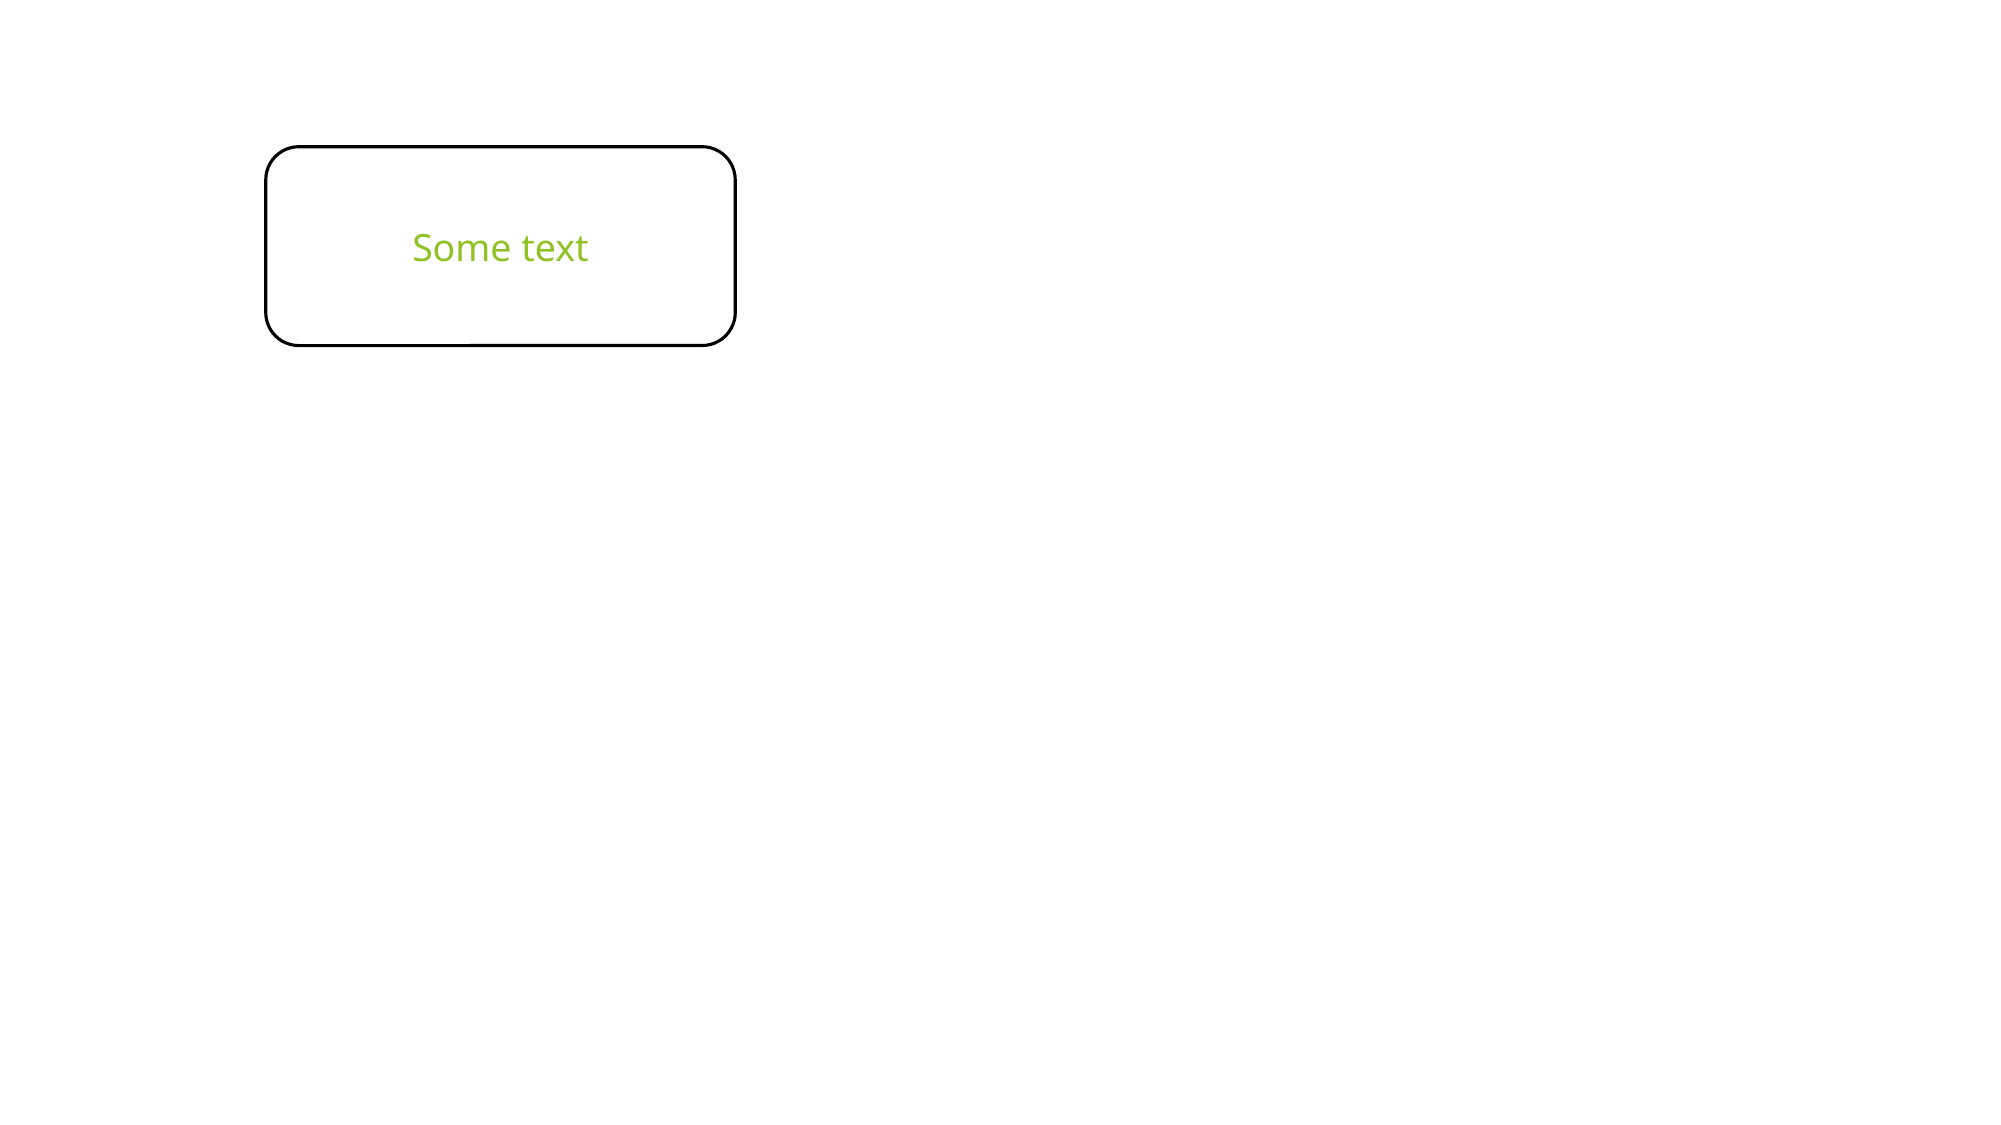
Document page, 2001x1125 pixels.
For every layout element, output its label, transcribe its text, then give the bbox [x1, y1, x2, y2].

text_box Some text [264, 145, 737, 348]
